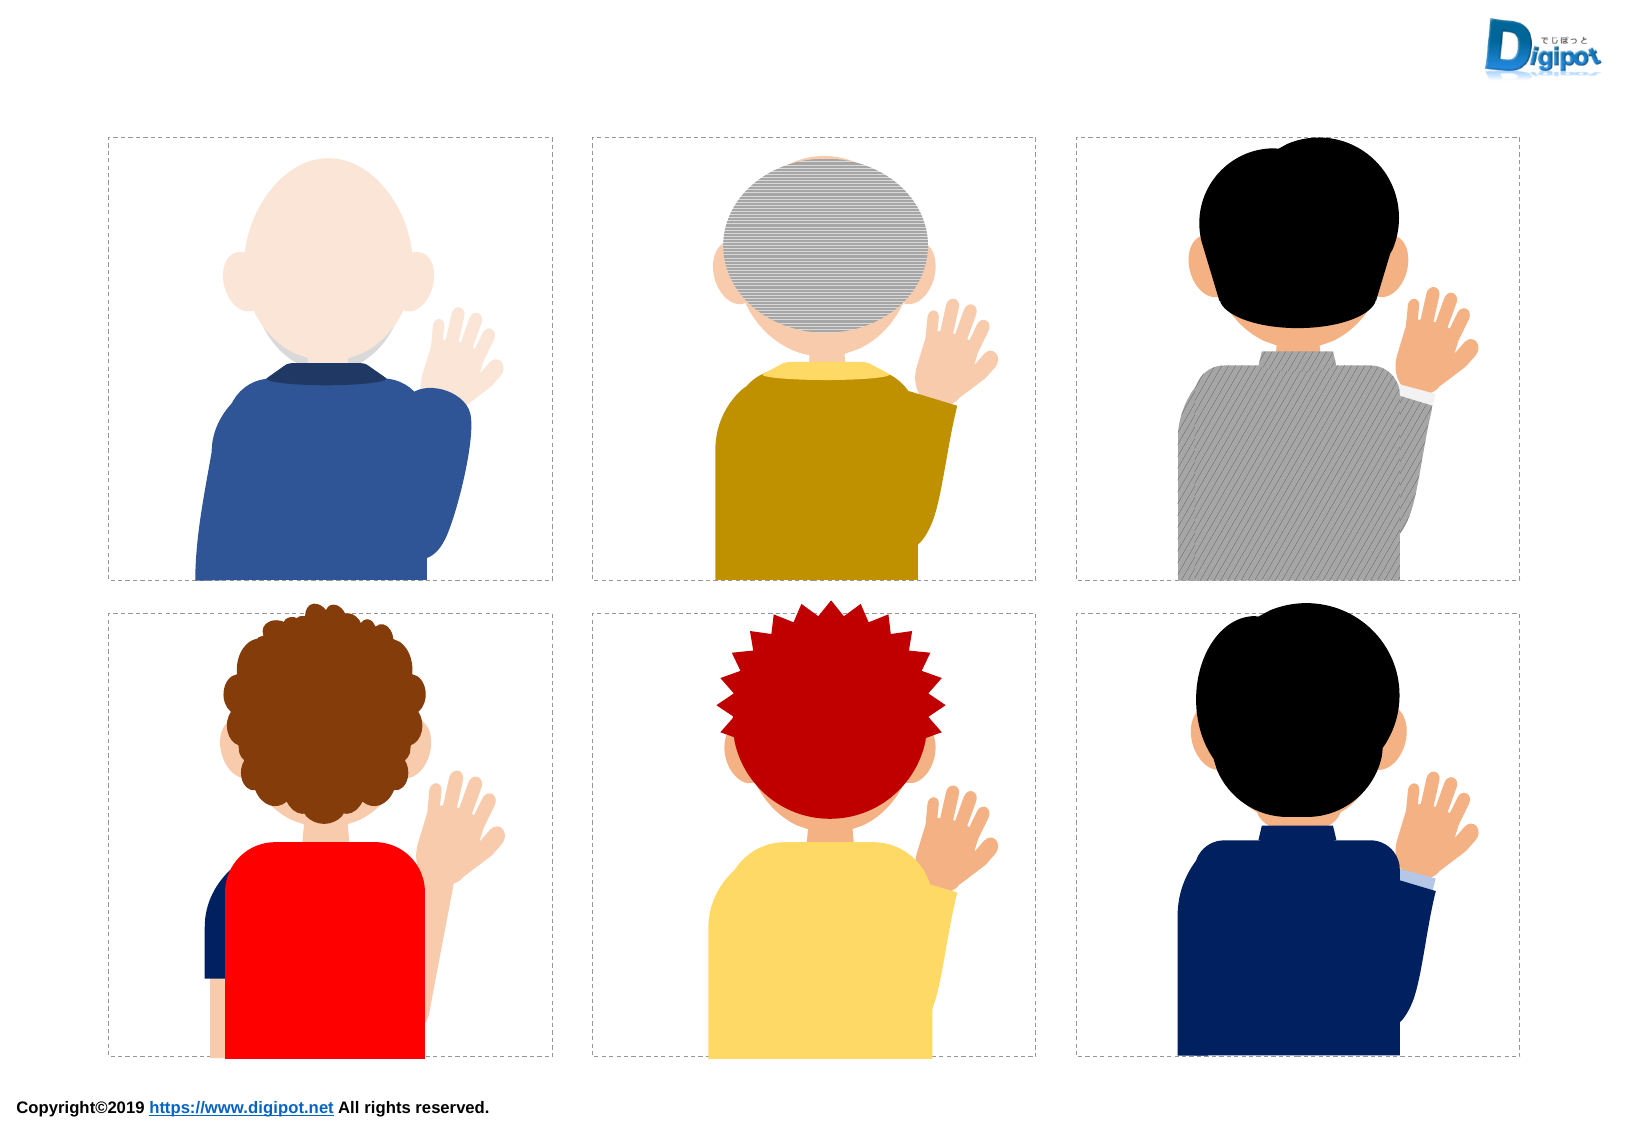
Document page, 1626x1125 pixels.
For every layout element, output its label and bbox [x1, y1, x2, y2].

text_box [204, 603, 483, 1059]
text_box [708, 600, 972, 1059]
text_box [195, 158, 486, 581]
picture [1485, 18, 1602, 82]
text_box [1177, 603, 1454, 1056]
text_box [713, 155, 972, 580]
text_box [1177, 137, 1451, 581]
